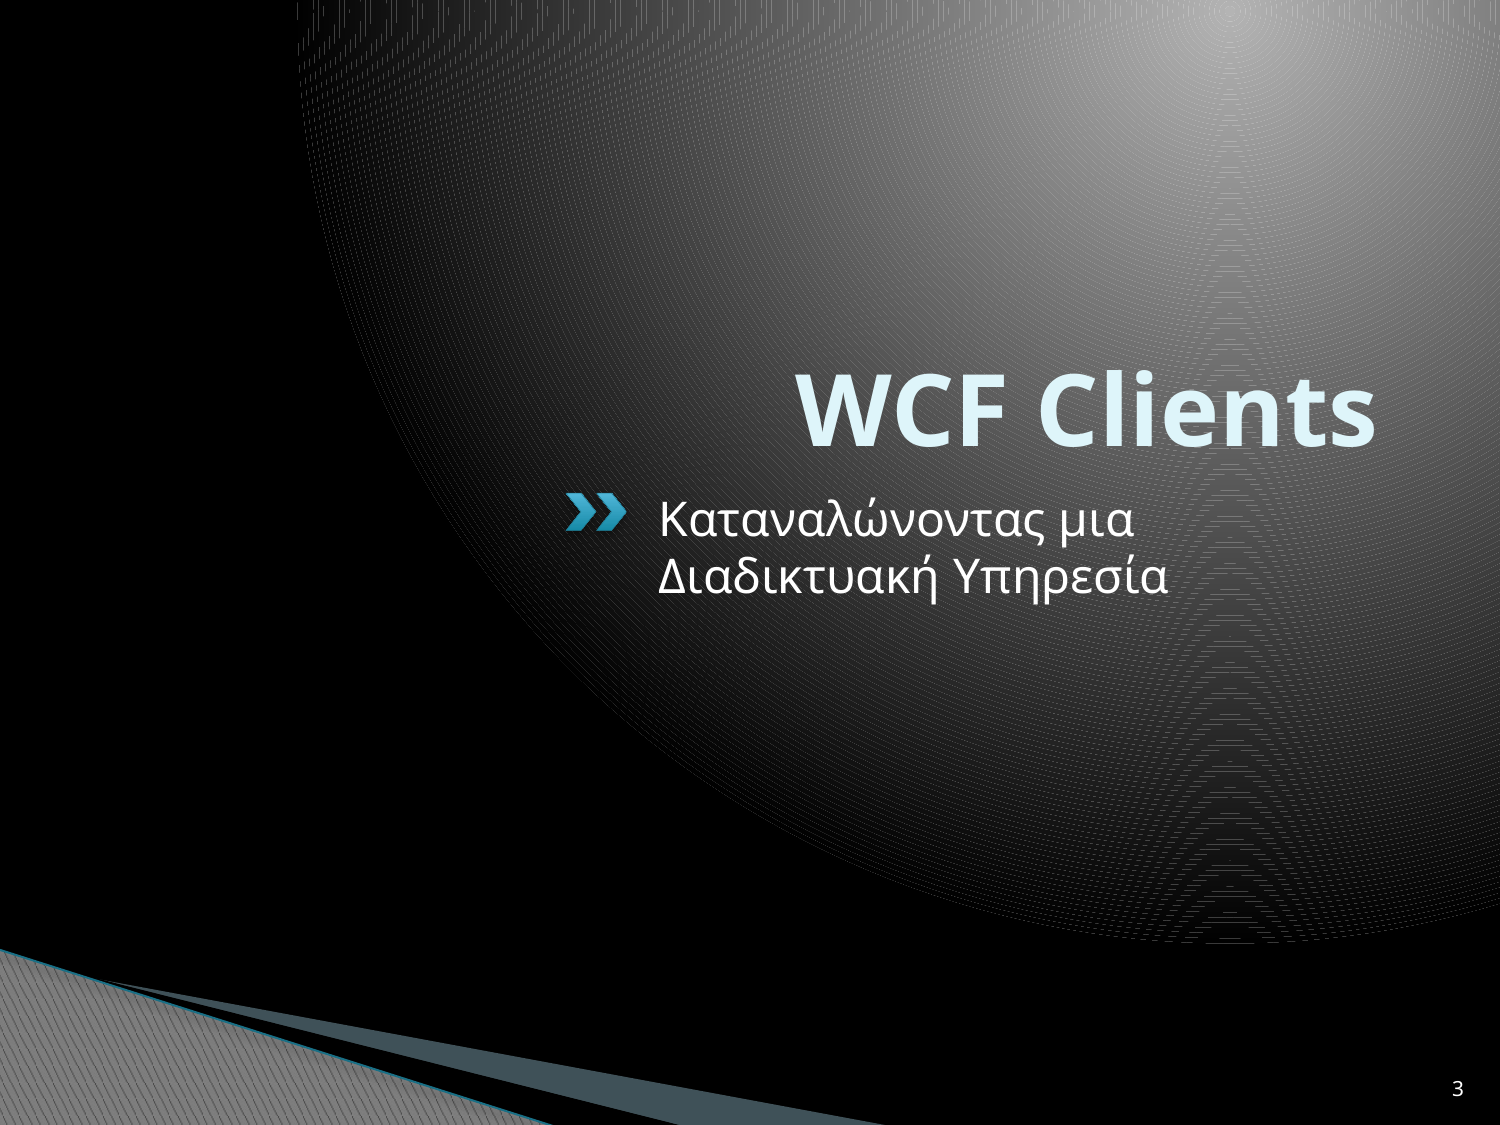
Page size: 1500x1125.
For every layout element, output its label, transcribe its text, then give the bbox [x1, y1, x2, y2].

picture [0, 952, 543, 1125]
list Καταναλώνοντας μια Διαδικτυακή Υπηρεσία [643, 480, 1394, 720]
slide_number 3 [1418, 1051, 1479, 1112]
title WCF Clients [118, 173, 1394, 474]
